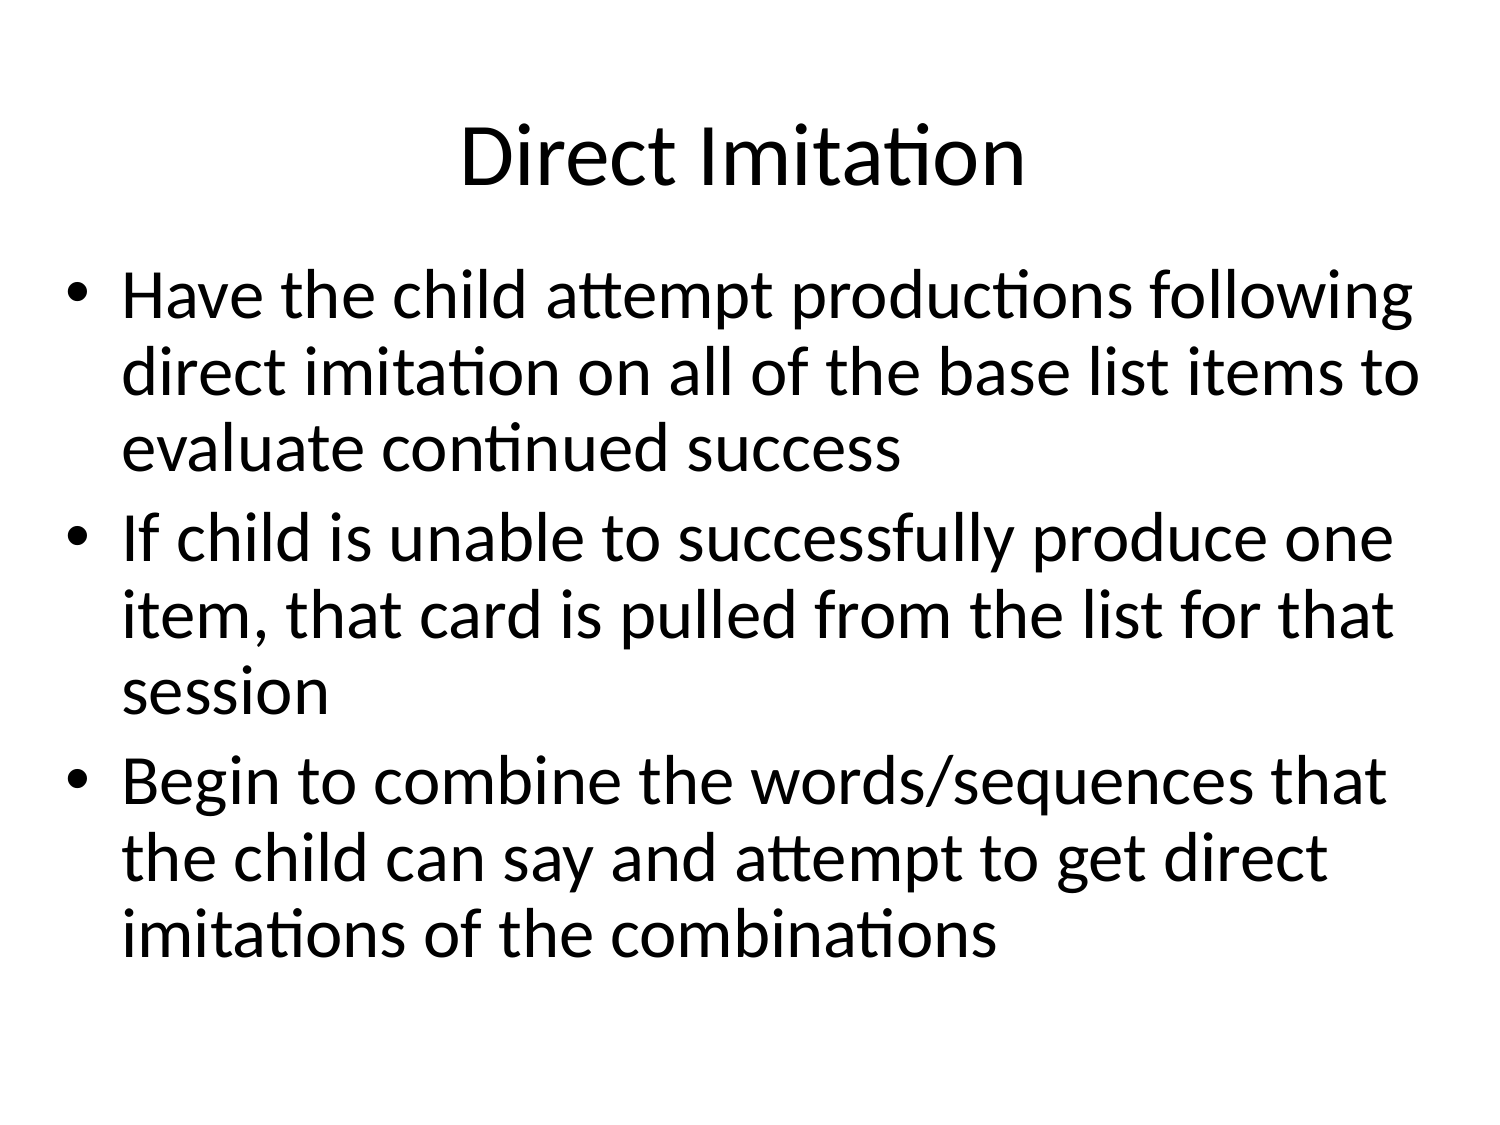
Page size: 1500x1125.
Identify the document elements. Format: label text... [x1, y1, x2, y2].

title Direct Imitation [112, 62, 1375, 238]
list Have the child attempt productions following direct imitation on all of the base list items to evaluate continued success If child is unable to successfully produce one item, that card is pulled from the list for that session Begin to combine the words/sequences that the child can say and attempt to get direct imitations of the combinations [50, 249, 1500, 1075]
